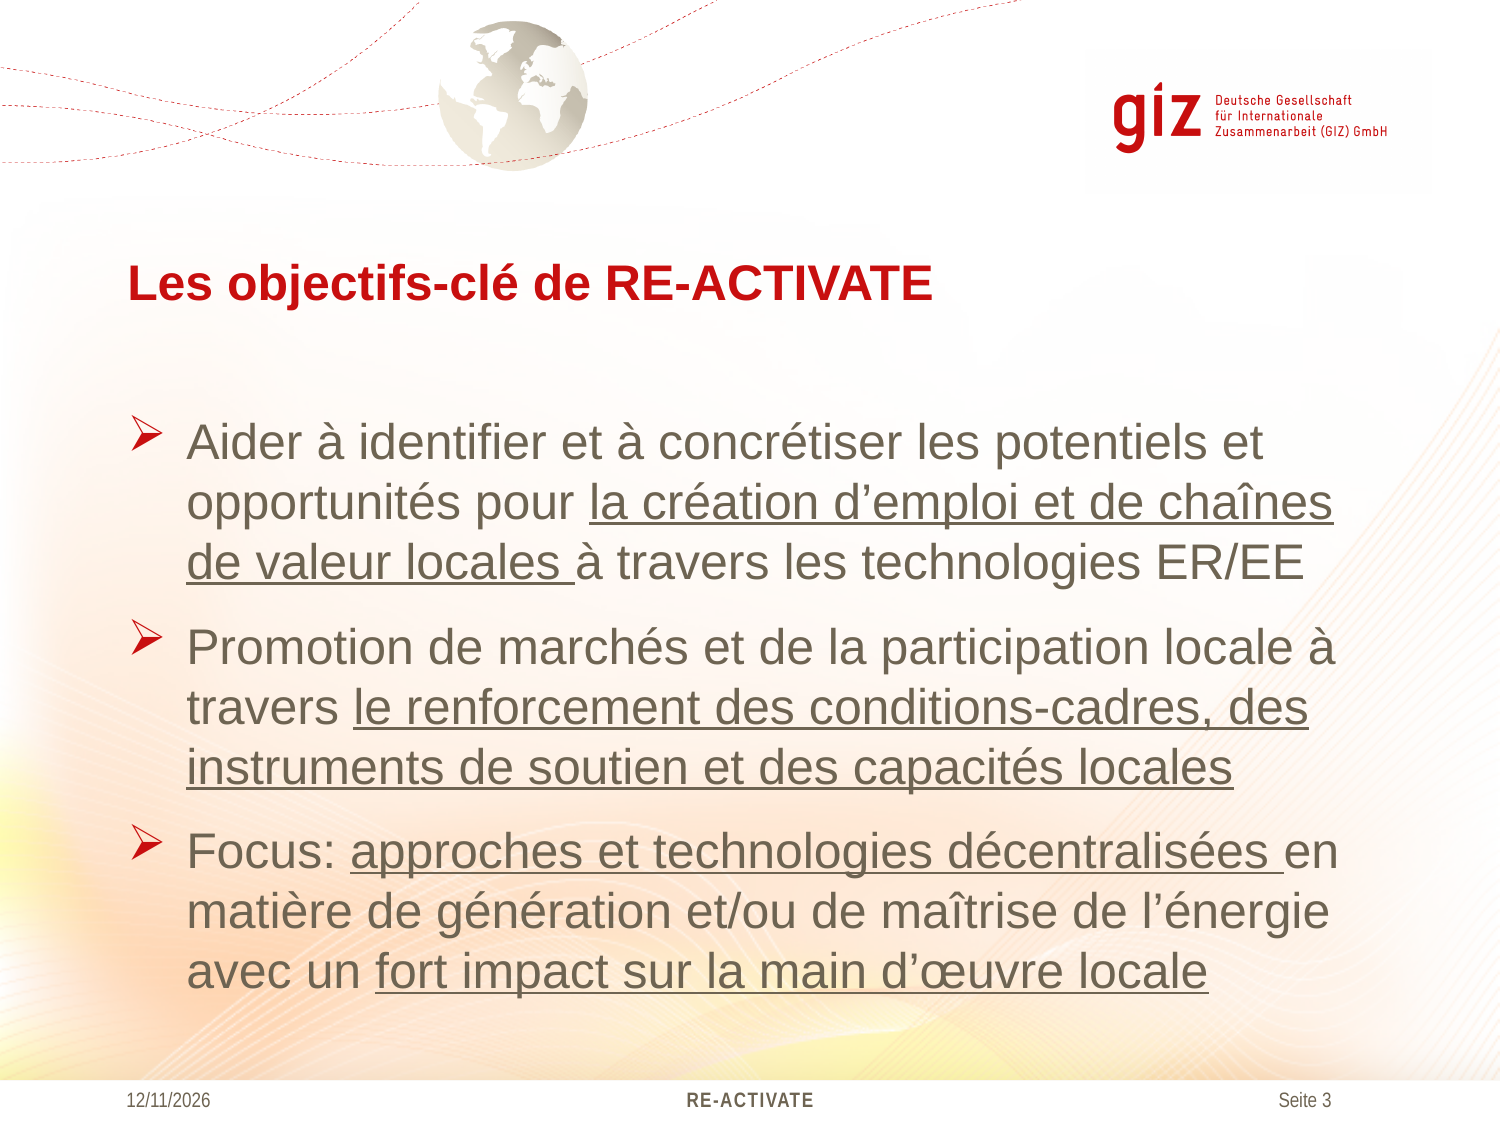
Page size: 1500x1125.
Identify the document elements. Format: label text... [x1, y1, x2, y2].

picture [0, 959, 1500, 1081]
list Aider à identifier et à concrétiser les potentiels et opportunités pour la création d’emploi et de chaînes de valeur locales à travers les technologies ER/EE Promotion de marchés et de la participation locale à travers le renforcement des conditions-cadres, des instruments de soutien et des capacités locales Focus: approches et technologies décentralisées en matière de génération et/ou de maîtrise de l’énergie avec un fort impact sur la main d’œuvre locale [111, 401, 1389, 1028]
footer RE-ACTIVATE [469, 1079, 1031, 1121]
picture [0, 0, 1500, 194]
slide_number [111, 1079, 325, 1121]
title Les objectifs-clé de RE-ACTIVATE [111, 243, 1389, 345]
